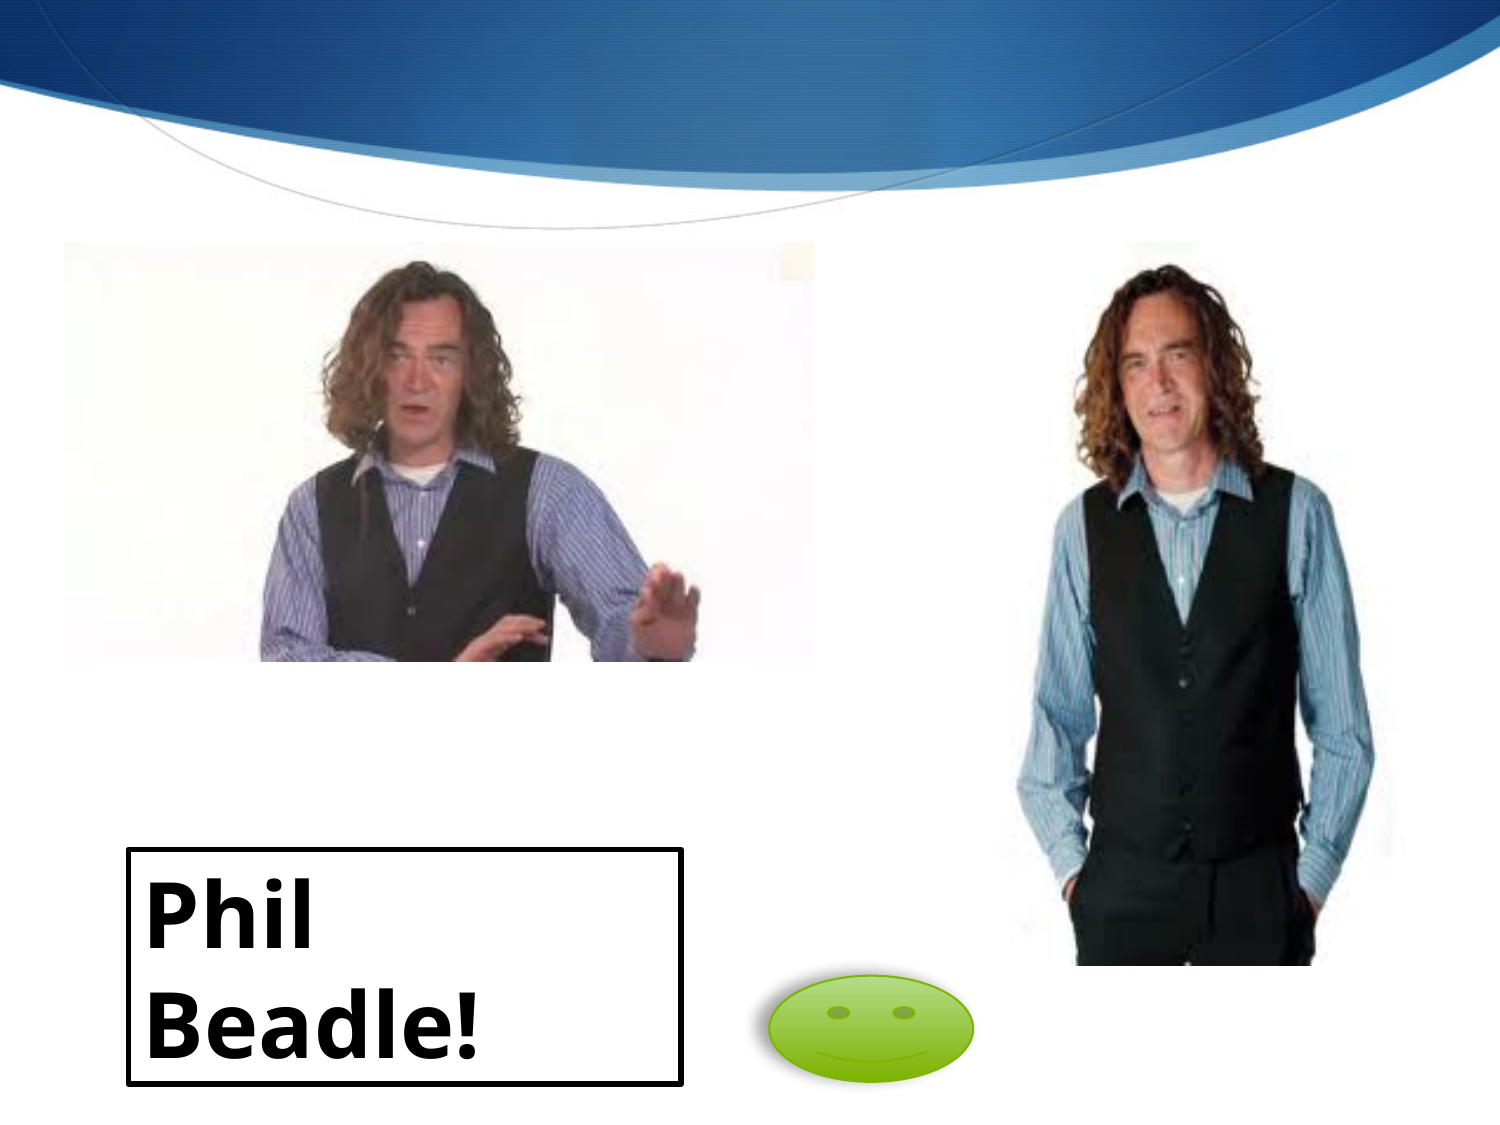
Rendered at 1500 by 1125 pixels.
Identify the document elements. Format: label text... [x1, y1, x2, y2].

picture [0, 0, 1500, 1125]
text_box Phil Beadle! [126, 847, 684, 1087]
text_box [768, 974, 975, 1083]
